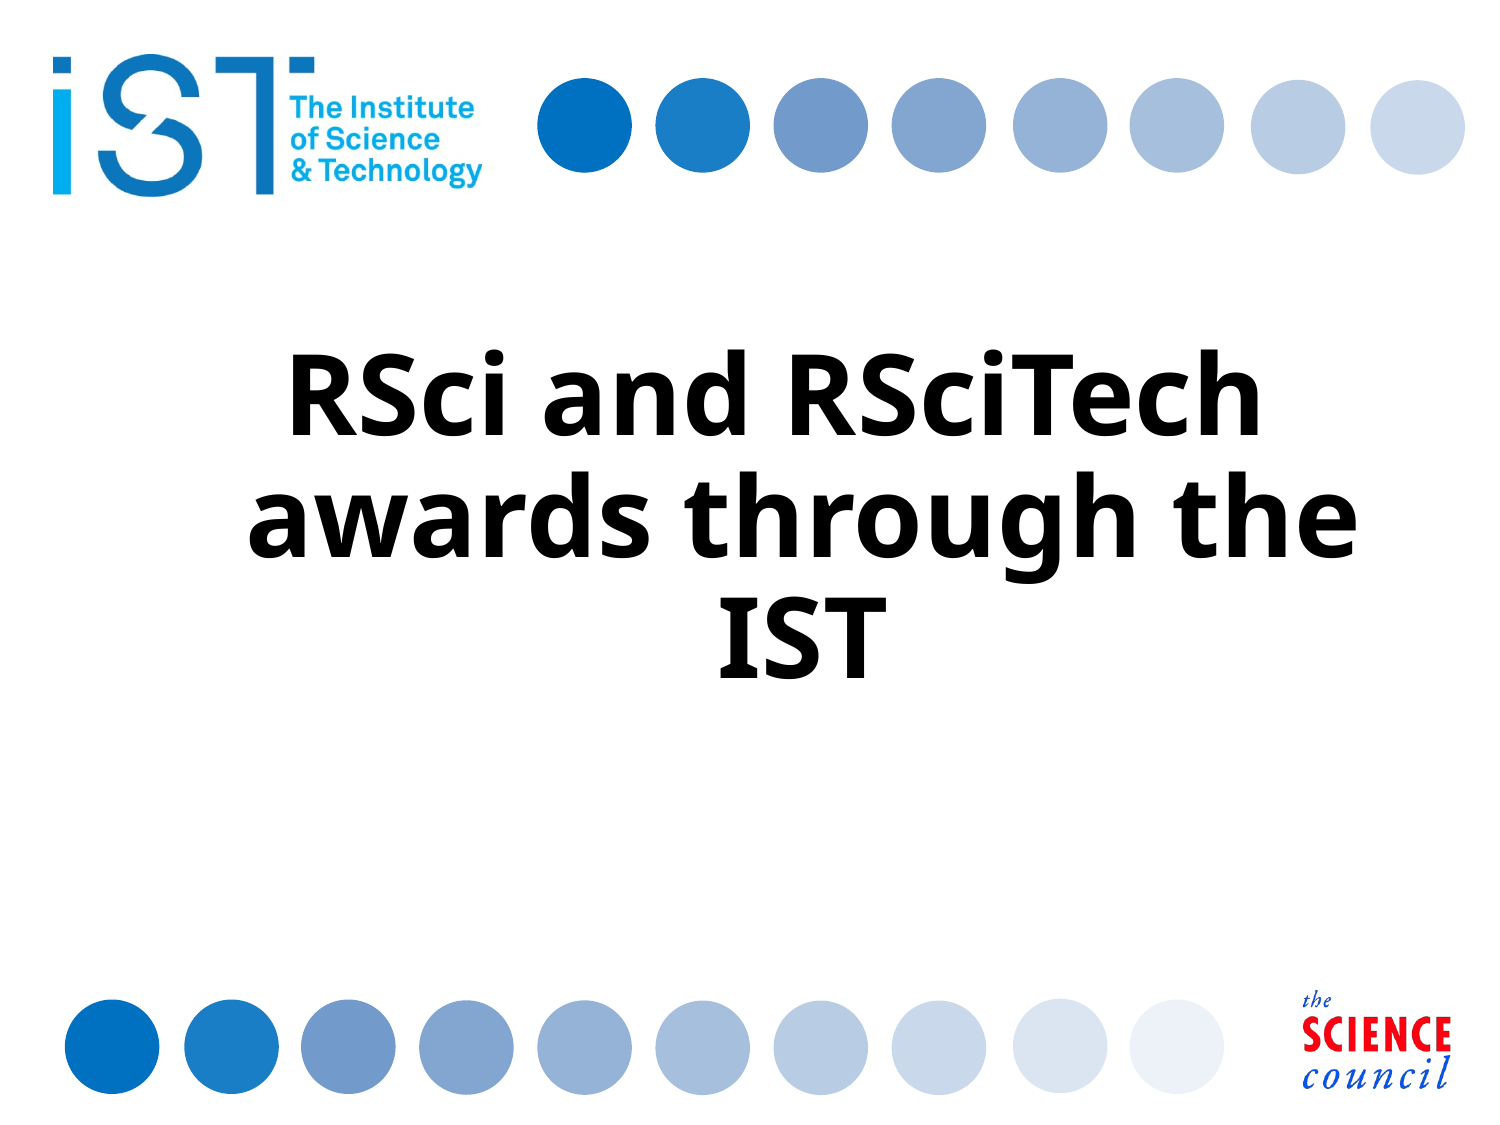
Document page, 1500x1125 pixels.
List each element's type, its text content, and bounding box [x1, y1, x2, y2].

list RSci and RSciTech awards through the IST [100, 101, 1451, 847]
picture [53, 54, 482, 197]
picture [1281, 987, 1471, 1096]
